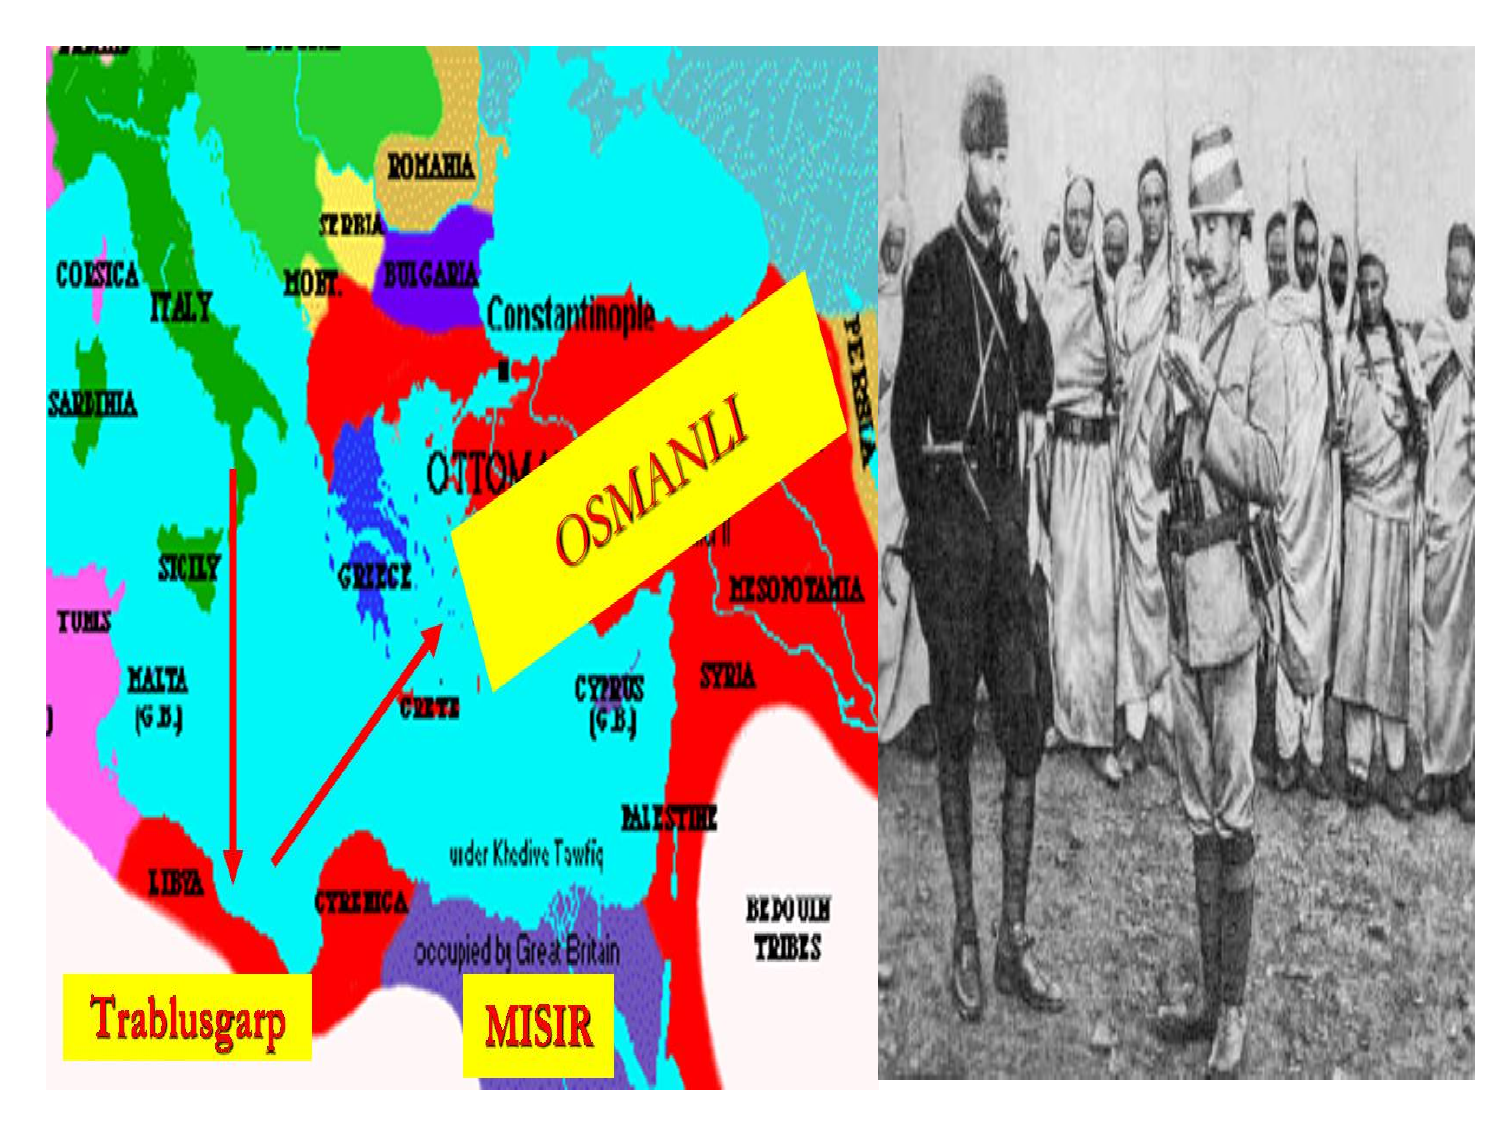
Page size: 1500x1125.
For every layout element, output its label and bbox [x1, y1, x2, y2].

picture [46, 46, 1475, 1091]
